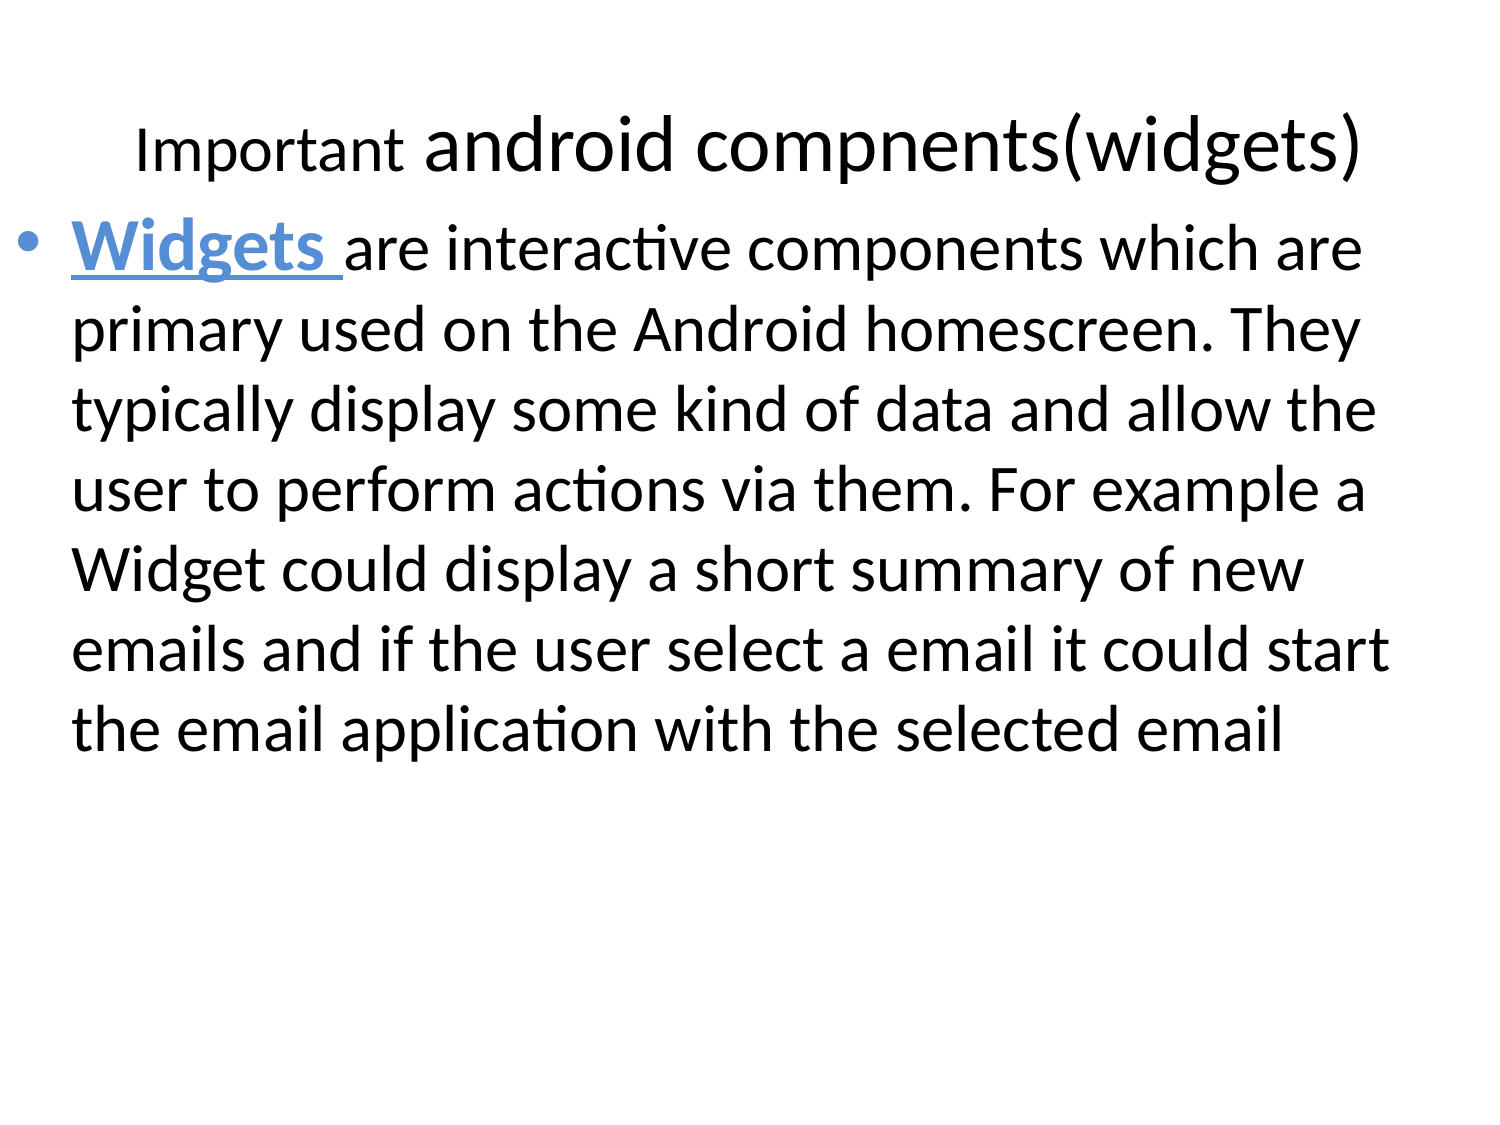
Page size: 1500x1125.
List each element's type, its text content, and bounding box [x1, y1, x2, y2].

title Important android compnents(widgets) [75, 45, 1425, 187]
list Widgets are interactive components which are primary used on the Android homescreen. They typically display some kind of data and allow the user to perform actions via them. For example a Widget could display a short summary of new emails and if the user select a email it could start the email application with the selected email [0, 187, 1475, 1063]
